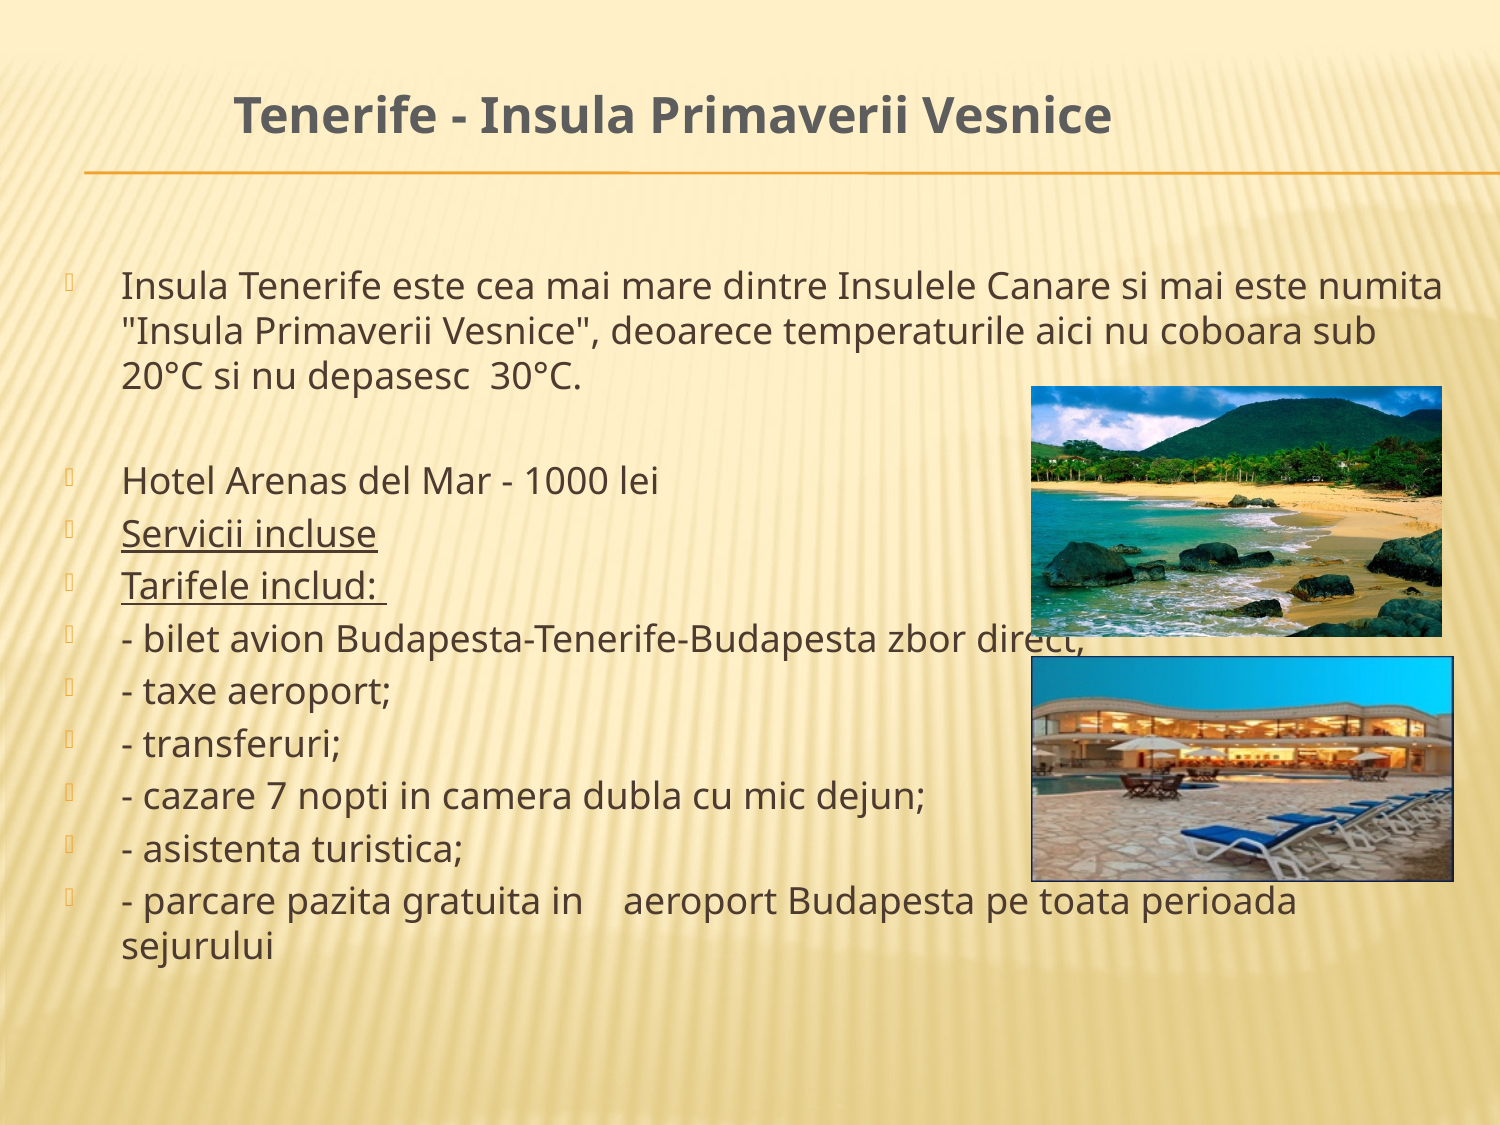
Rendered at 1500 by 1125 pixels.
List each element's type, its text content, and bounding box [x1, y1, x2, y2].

list Insula Tenerife este cea mai mare dintre Insulele Canare si mai este numita "Insula Primaverii Vesnice", deoarece temperaturile aici nu coboara sub 20°C si nu depasesc 30°C. Hotel Arenas del Mar - 1000 lei Servicii incluse Tarifele includ: - bilet avion Budapesta-Tenerife-Budapesta zbor direct; - taxe aeroport; - transferuri; - cazare 7 nopti in camera dubla cu mic dejun; - asistenta turistica; - parcare pazita gratuita in aeroport Budapesta pe toata perioada sejurului [50, 254, 1475, 998]
picture [1030, 386, 1442, 637]
title Tenerife - Insula Primaverii Vesnice [50, 75, 1475, 213]
picture [1030, 655, 1454, 883]
